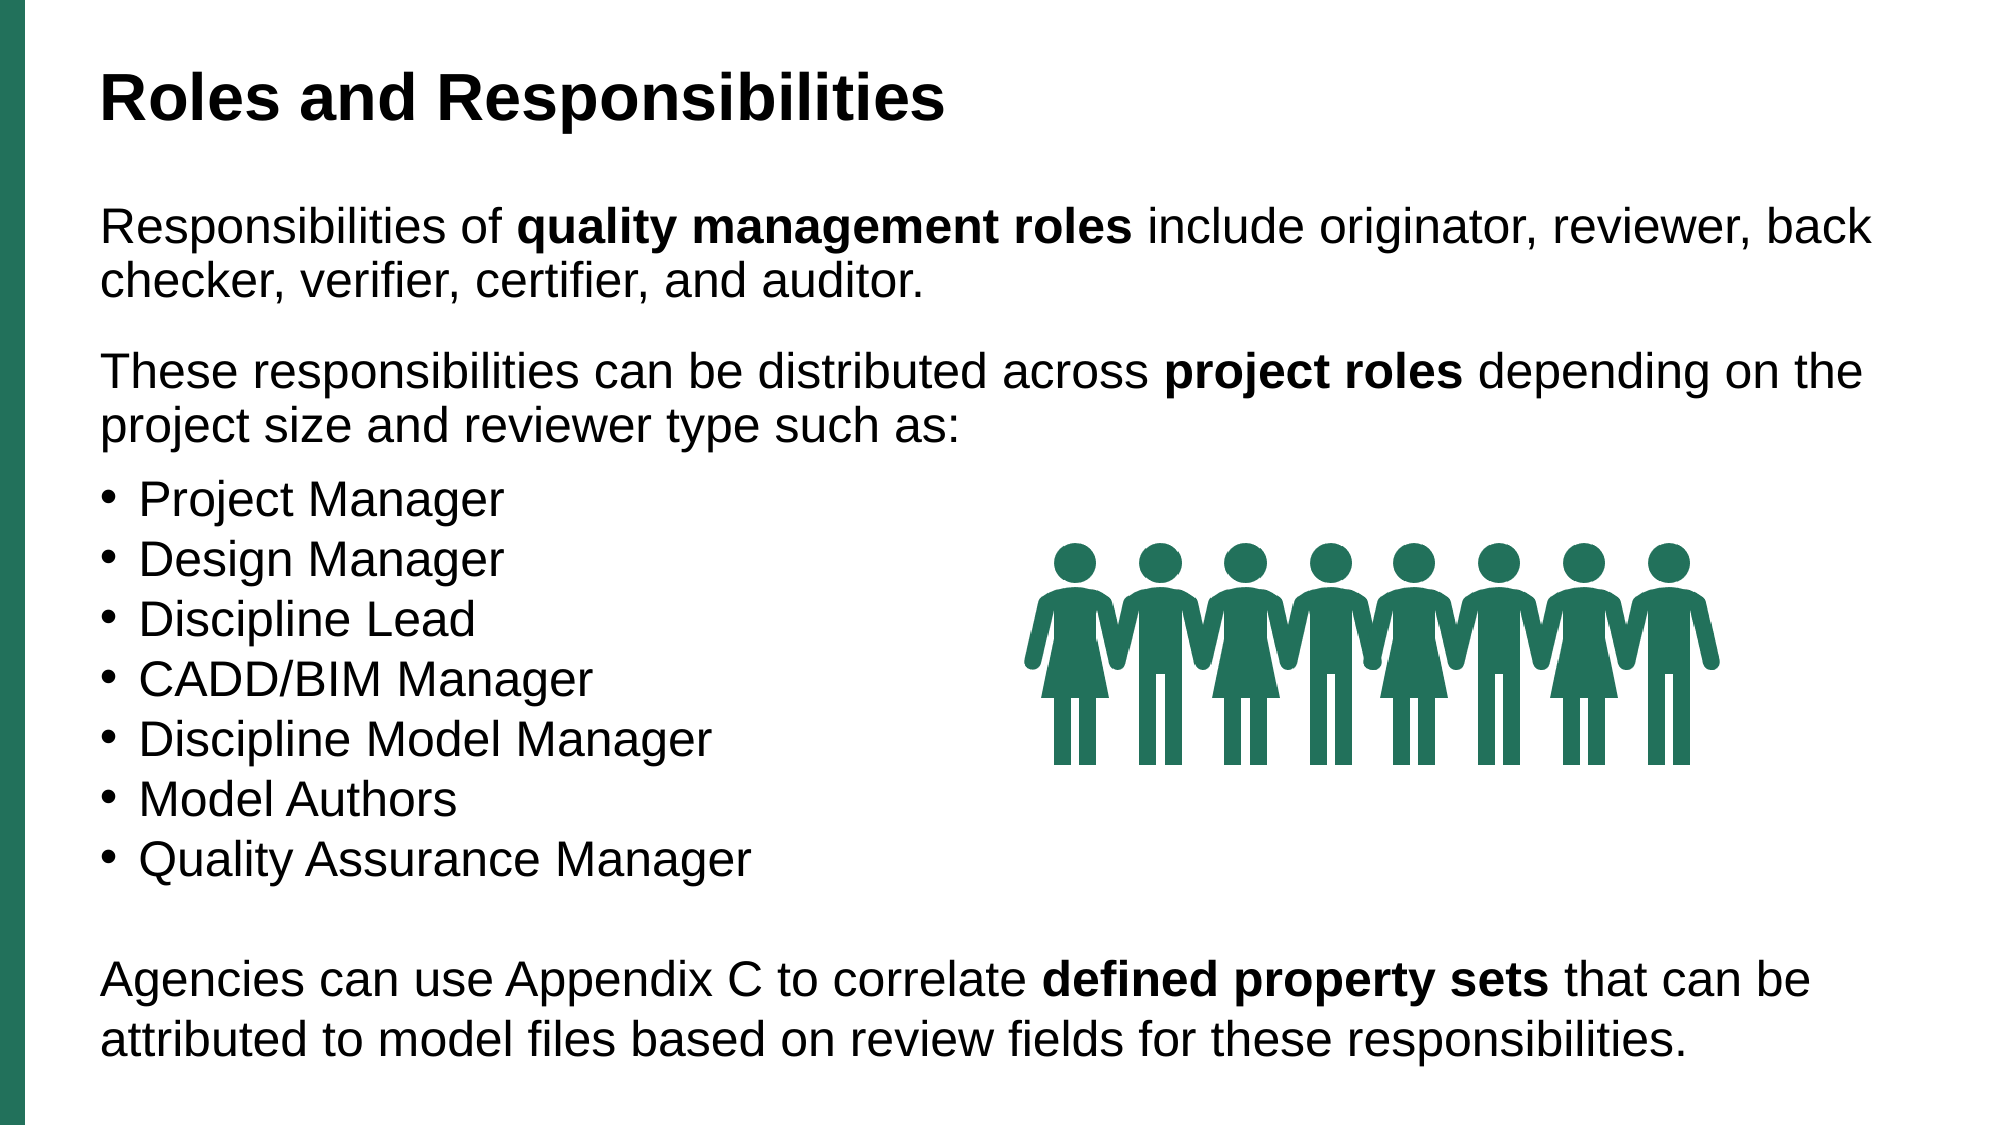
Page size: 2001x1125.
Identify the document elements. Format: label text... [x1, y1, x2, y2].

title Roles and Responsibilities [99, 62, 1900, 200]
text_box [999, 463, 1746, 844]
list Responsibilities of quality management roles include originator, reviewer, back checker, verifier, certifier, and auditor. These responsibilities can be distributed across project roles depending on the project size and reviewer type such as: Project Manager Design Manager Discipline Lead CADD/BIM Manager Discipline Model Manager Model Authors Quality Assurance Manager Agencies can use Appendix C to correlate defined property sets that can be attributed to model files based on review fields for these responsibilities. [99, 200, 1900, 1000]
